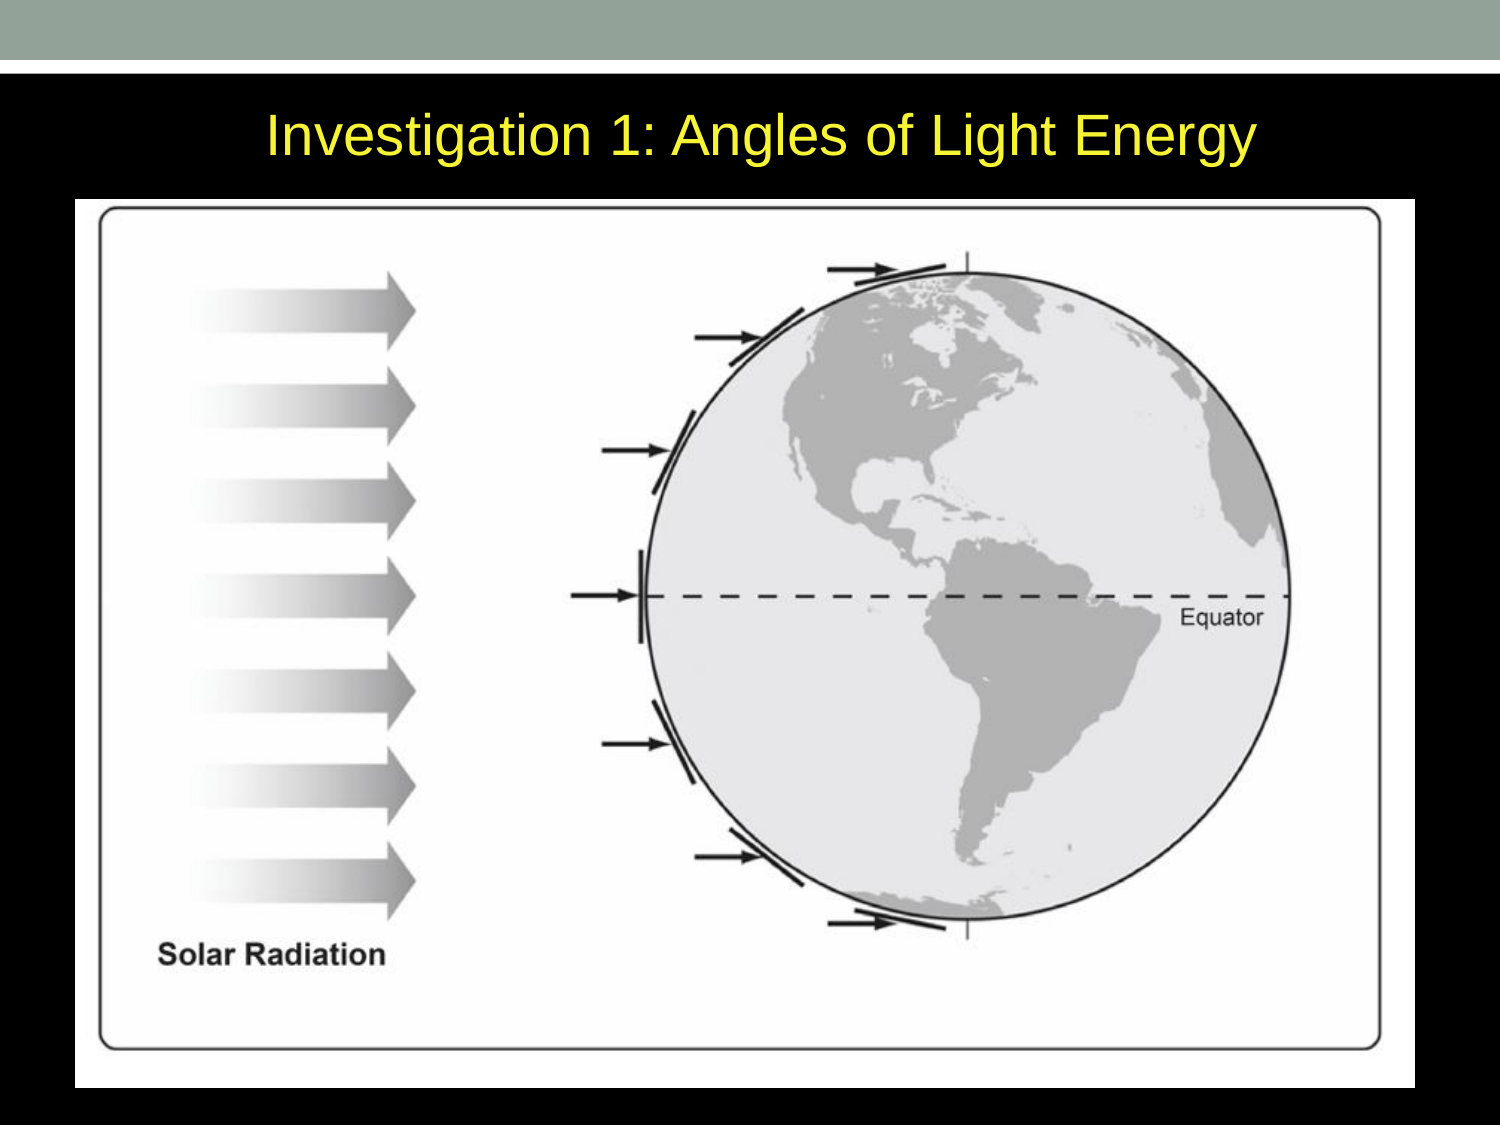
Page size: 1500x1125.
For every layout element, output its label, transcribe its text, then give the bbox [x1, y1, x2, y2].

picture [74, 199, 1415, 1088]
text_box Investigation 1: Angles of Light Energy [237, 89, 1288, 174]
